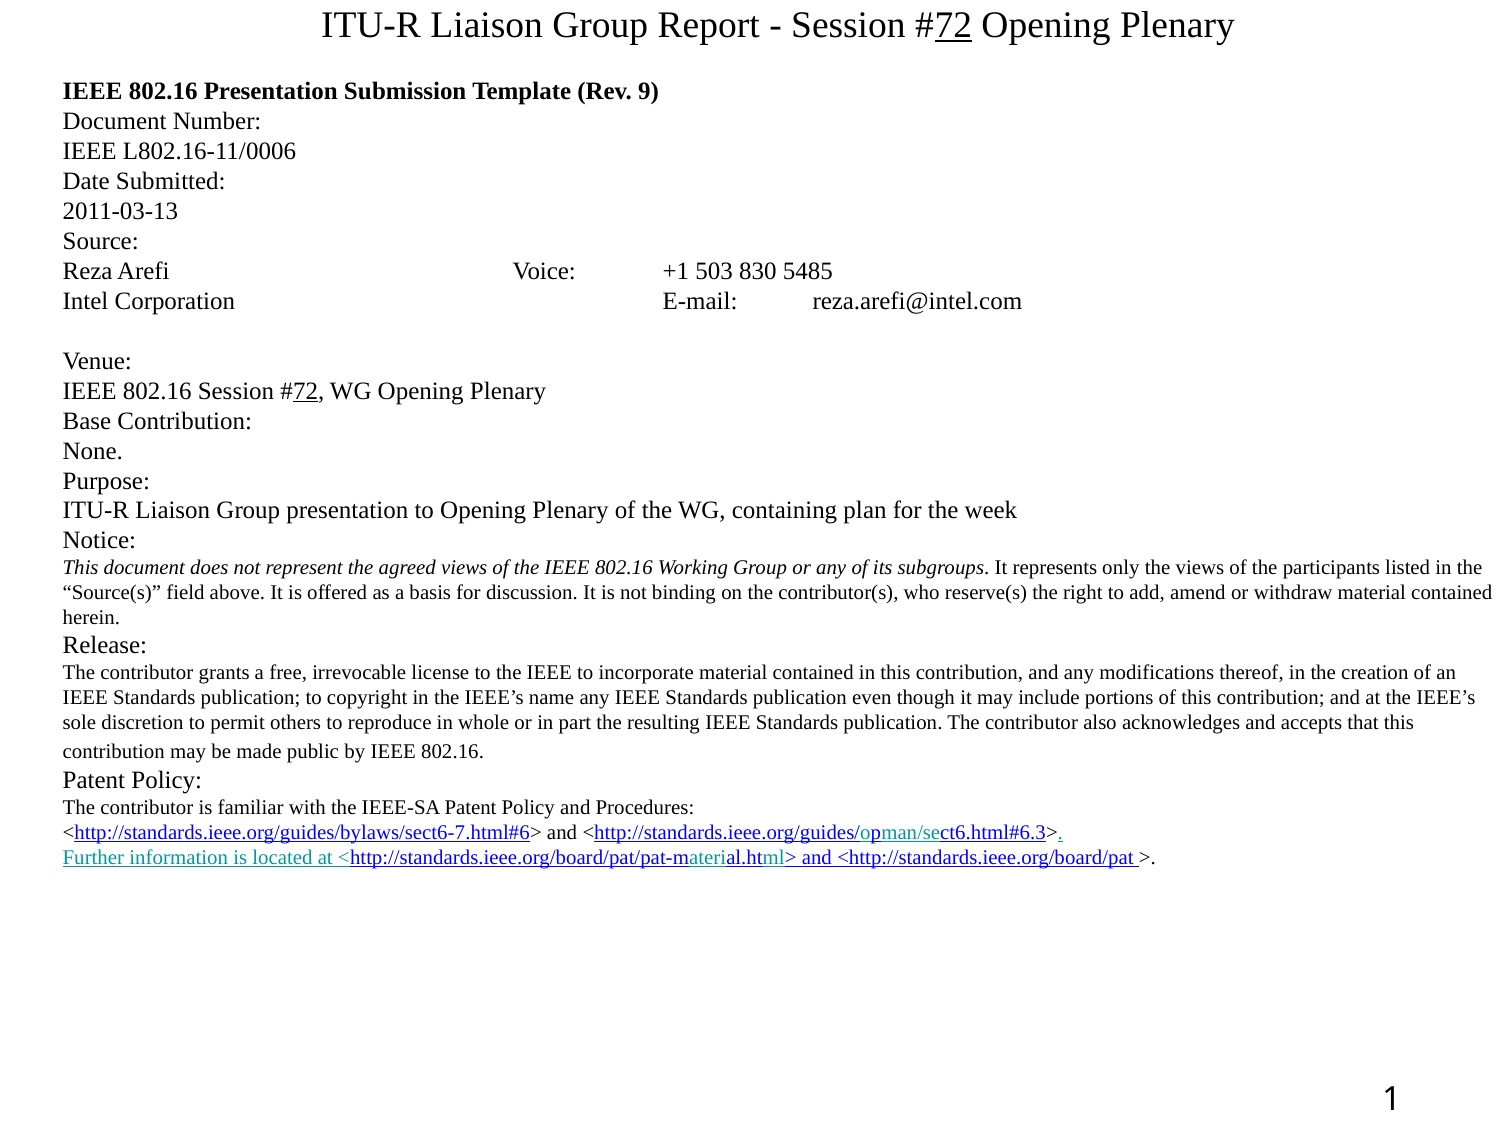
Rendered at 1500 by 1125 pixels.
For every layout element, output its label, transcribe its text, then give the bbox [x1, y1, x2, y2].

text_box ITU-R Liaison Group Report - Session #72 Opening Plenary IEEE 802.16 Presentation Submission Template (Rev. 9) Document Number: IEEE L802.16-11/0006 Date Submitted: 2011-03-13 Source: Reza Arefi Voice: +1 503 830 5485 Intel Corporation E-mail: reza.arefi@intel.com Venue: IEEE 802.16 Session #72, WG Opening Plenary Base Contribution: None. Purpose: ITU-R Liaison Group presentation to Opening Plenary of the WG, containing plan for the week Notice: This document does not represent the agreed views of the IEEE 802.16 Working Group or any of its subgroups. It represents only the views of the participants listed in the “Source(s)” field above. It is offered as a basis for discussion. It is not binding on the contributor(s), who reserve(s) the right to add, amend or withdraw material contained herein. Release: The contributor grants a free, irrevocable license to the IEEE to incorporate material contained in this contribution, and any modifications thereof, in the creation of an IEEE Standards publication; to copyright in the IEEE’s name any IEEE Standards publication even though it may include portions of this contribution; and at the IEEE’s sole discretion to permit others to reproduce in whole or in part the resulting IEEE Standards publication. The contributor also acknowledges and accepts that this contribution may be made public by IEEE 802.16. Patent Policy: The contributor is familiar with the IEEE-SA Patent Policy and Procedures: <http://standards.ieee.org/guides/bylaws/sect6-7.html#6> and <http://standards.ieee.org/guides/opman/sect6.html#6.3>. Further information is located at <http://standards.ieee.org/board/pat/pat-material.html> and <http://standards.ieee.org/board/pat >. [0, 0, 1500, 888]
